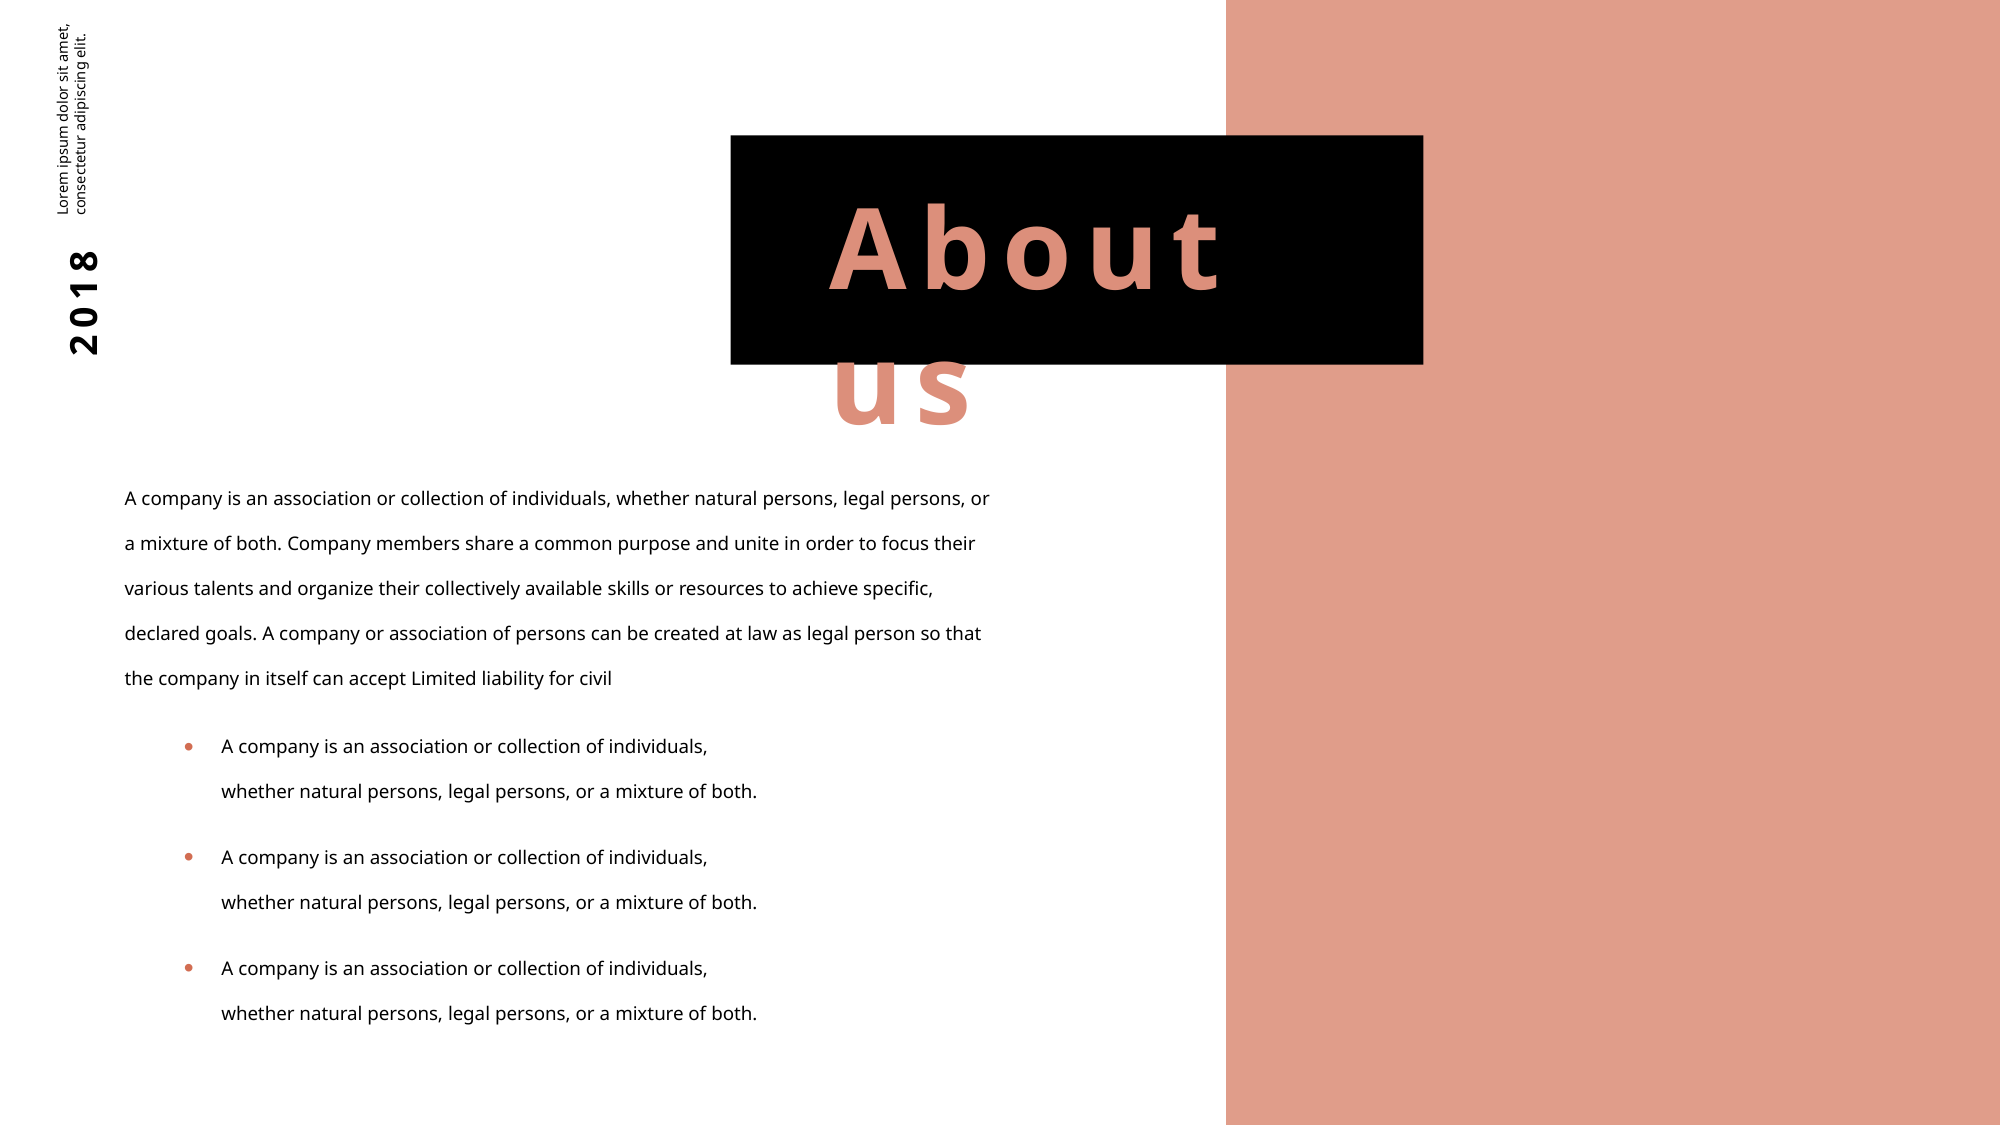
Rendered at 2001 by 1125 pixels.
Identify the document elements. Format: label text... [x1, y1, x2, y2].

text_box [729, 134, 1226, 366]
text_box A company is an association or collection of individuals, whether natural persons, legal persons, or a mixture of both. Company members share a common purpose and unite in order to focus their various talents and organize their collectively available skills or resources to achieve specific, declared goals. A company or association of persons can be created at law as legal person so that the company in itself can accept Limited liability for civil [109, 456, 1008, 747]
picture [1226, 0, 2000, 1125]
text_box About us [789, 156, 1226, 467]
text_box A company is an association or collection of individuals, whether natural persons, legal persons, or a mixture of both. A company is an association or collection of individuals, whether natural persons, legal persons, or a mixture of both. A company is an association or collection of individuals, whether natural persons, legal persons, or a mixture of both. [169, 705, 799, 995]
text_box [0, 151, 262, 253]
